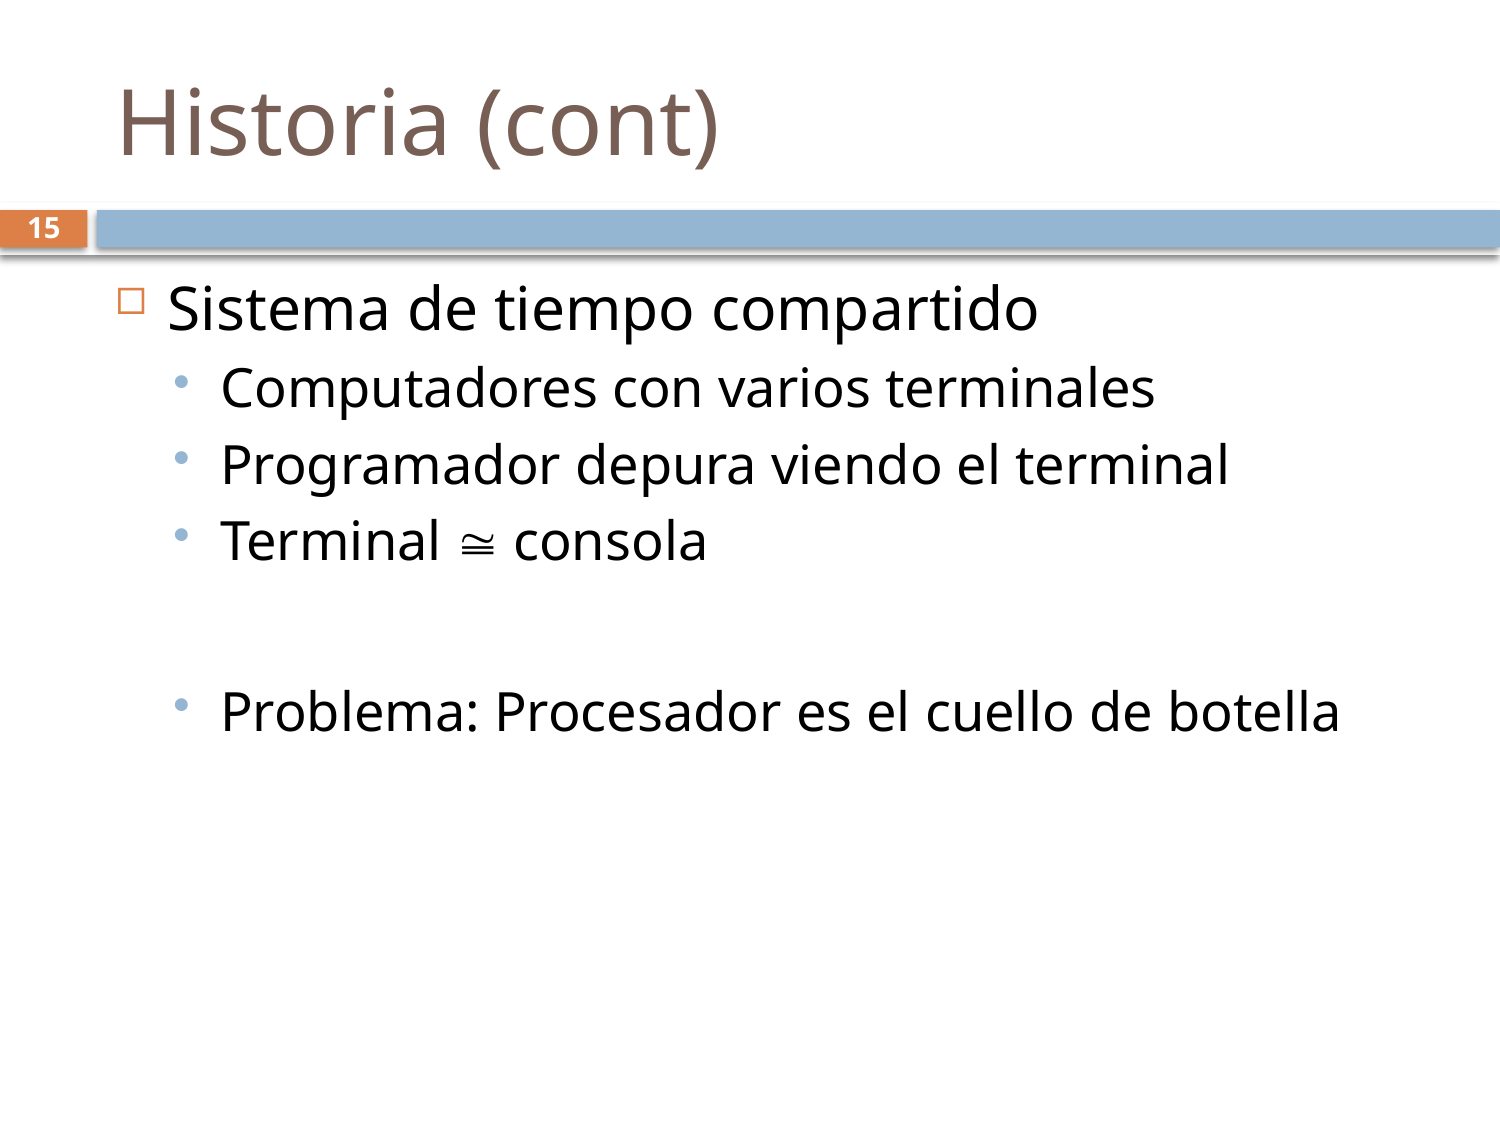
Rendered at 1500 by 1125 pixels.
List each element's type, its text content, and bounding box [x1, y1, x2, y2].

list Sistema de tiempo compartido Computadores con varios terminales Programador depura viendo el terminal Terminal  consola Problema: Procesador es el cuello de botella [100, 262, 1438, 1000]
title Historia (cont) [100, 37, 1438, 200]
slide_number 15 [0, 208, 88, 249]
